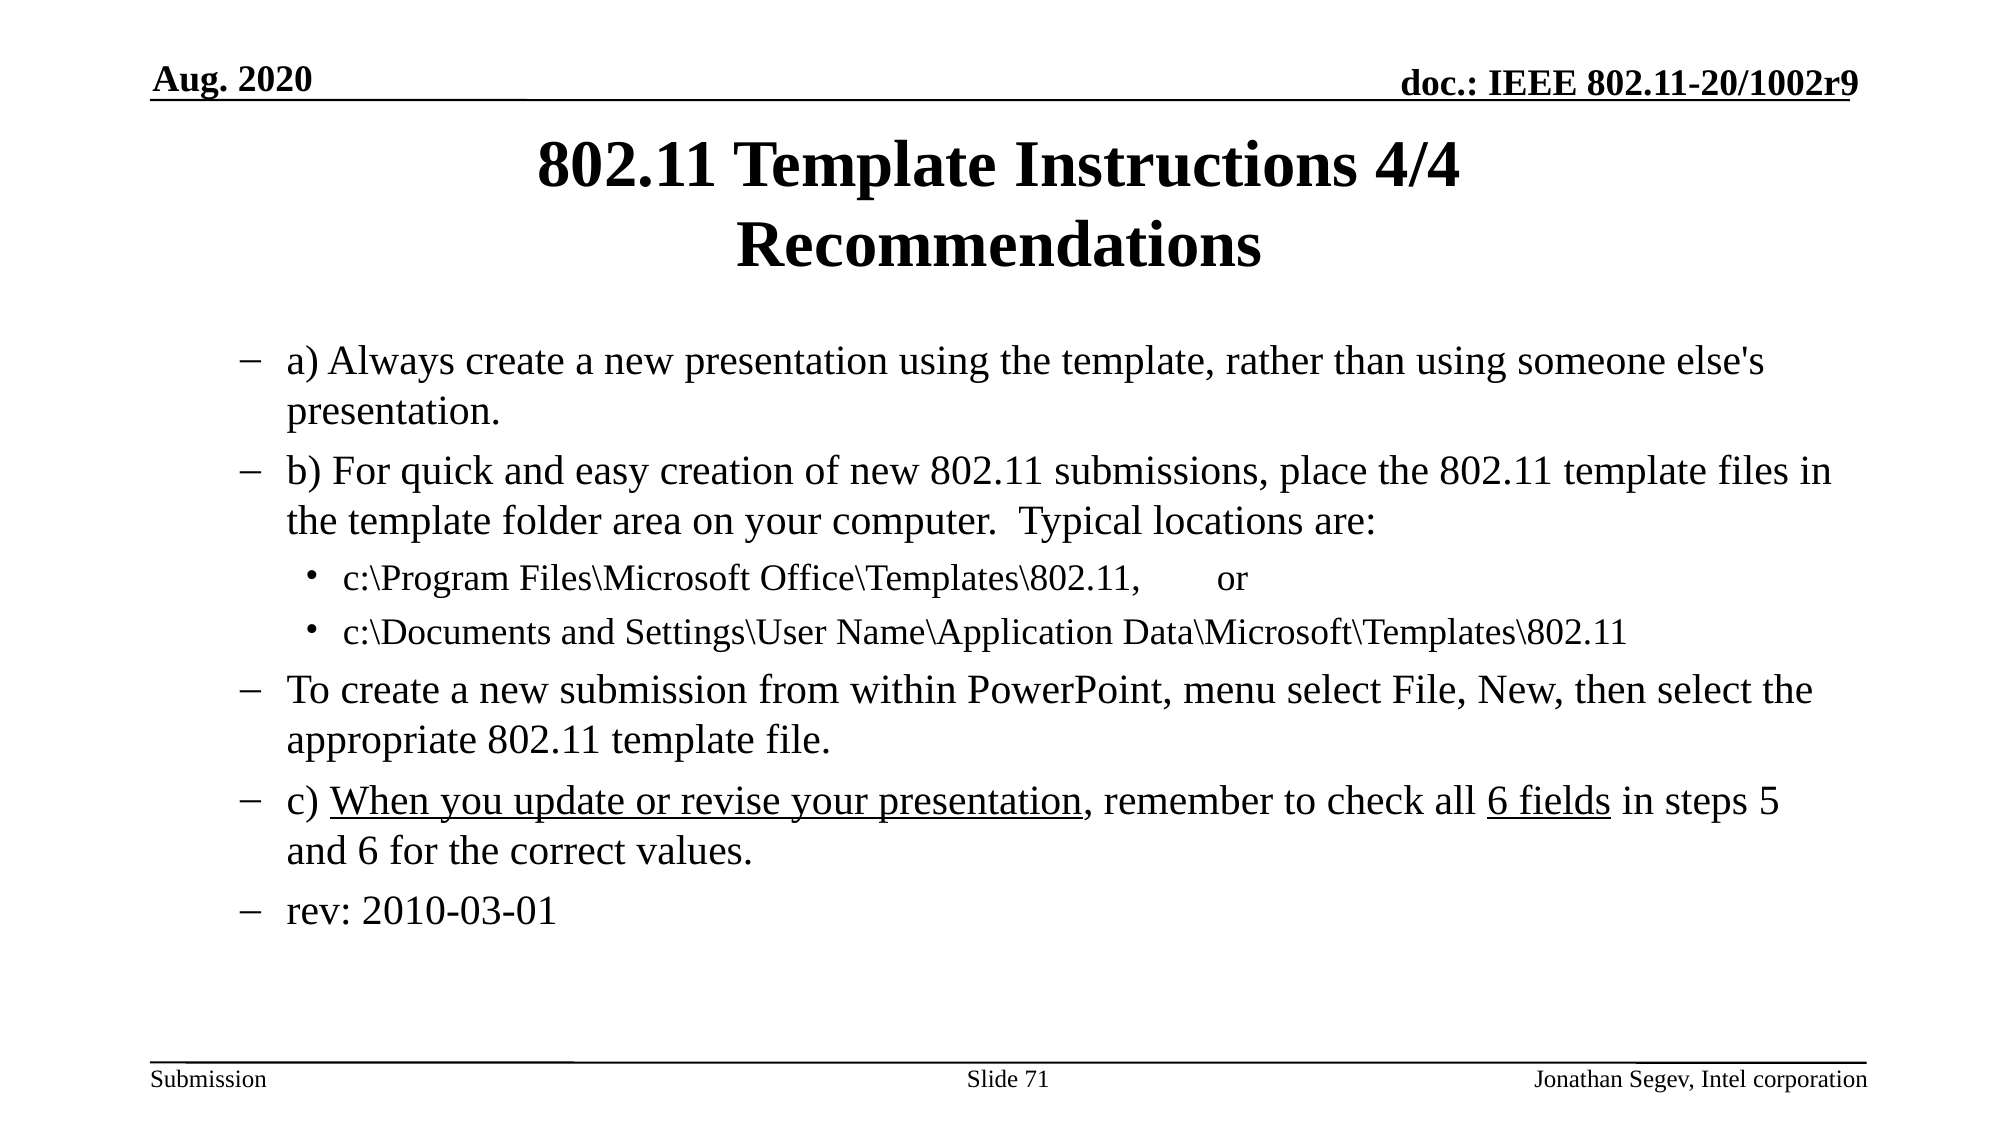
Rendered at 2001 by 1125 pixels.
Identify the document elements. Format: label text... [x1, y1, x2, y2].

slide_number Slide 71 [950, 1061, 1067, 1123]
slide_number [152, 54, 563, 100]
list a) Always create a new presentation using the template, rather than using someone else's presentation. b) For quick and easy creation of new 802.11 submissions, place the 802.11 template files in the template folder area on your computer. Typical locations are: c:\Program Files\Microsoft Office\Templates\802.11, or c:\Documents and Settings\User Name\Application Data\Microsoft\Templates\802.11 To create a new submission from within PowerPoint, menu select File, New, then select the appropriate 802.11 template file. c) When you update or revise your presentation, remember to check all 6 fields in steps 5 and 6 for the correct values. rev: 2010-03-01 [149, 324, 1850, 1000]
footer Jonathan Segev, Intel corporation [1171, 1061, 1869, 1093]
title 802.11 Template Instructions 4/4 Recommendations [149, 112, 1850, 288]
